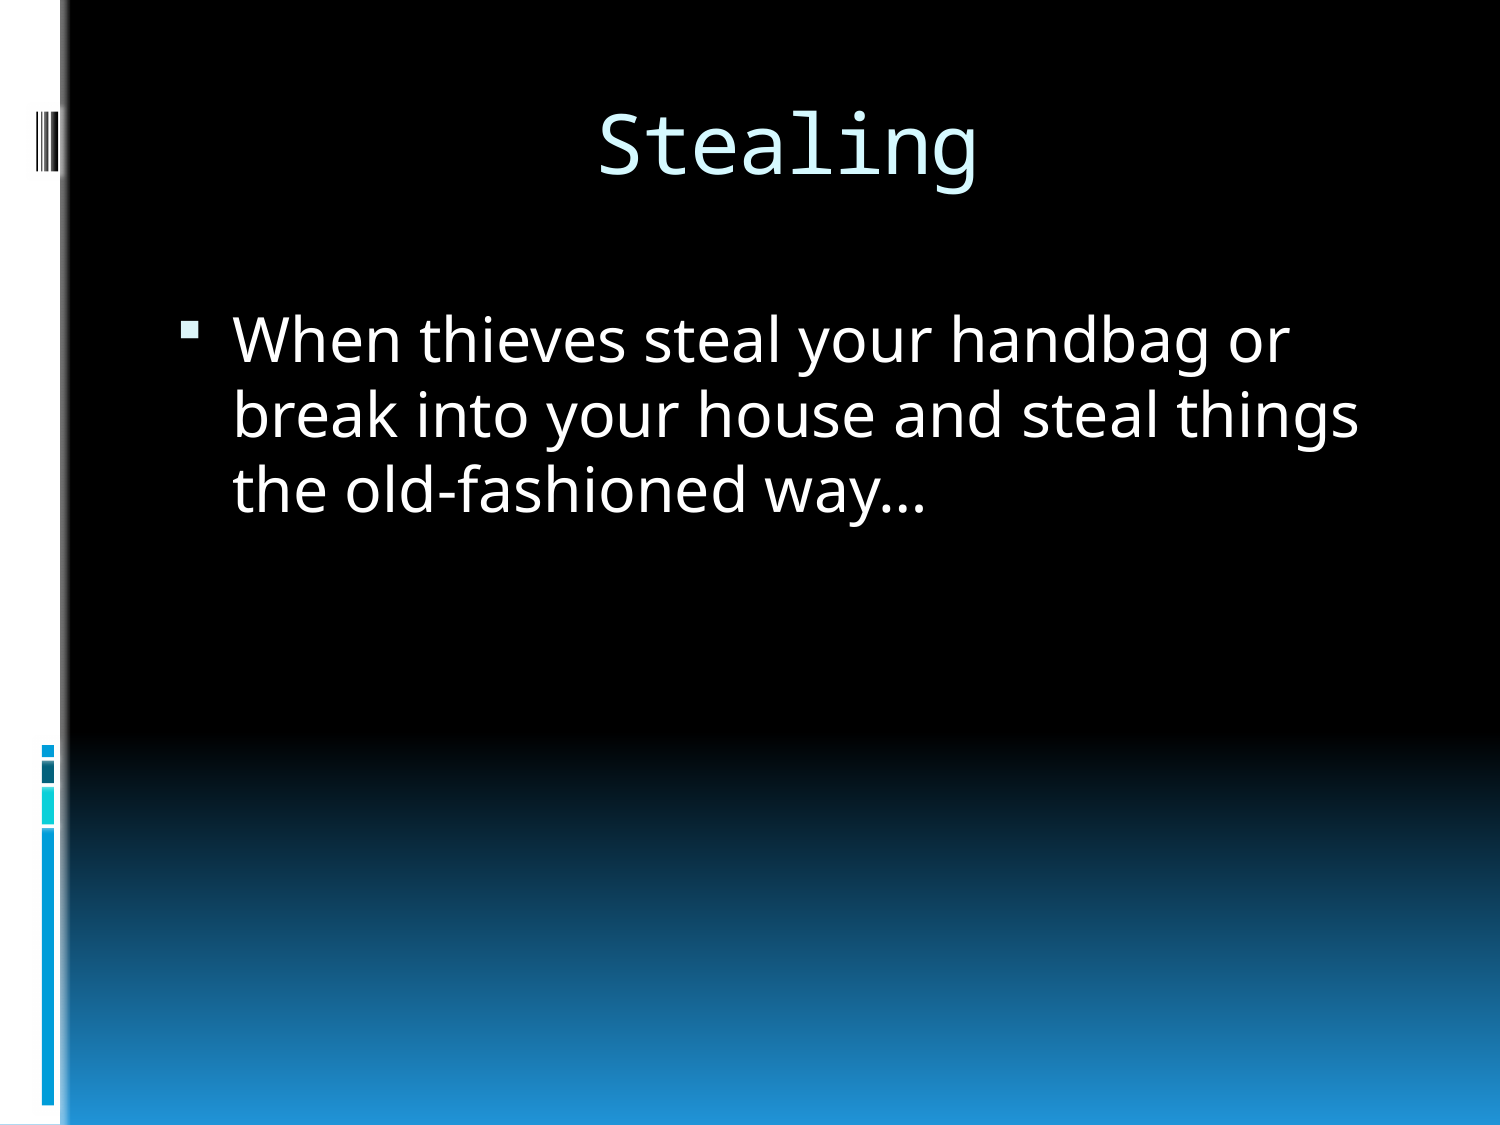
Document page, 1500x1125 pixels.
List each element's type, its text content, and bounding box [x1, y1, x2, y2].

title Stealing [150, 83, 1425, 234]
list When thieves steal your handbag or break into your house and steal things the old-fashioned way… [150, 292, 1425, 1043]
